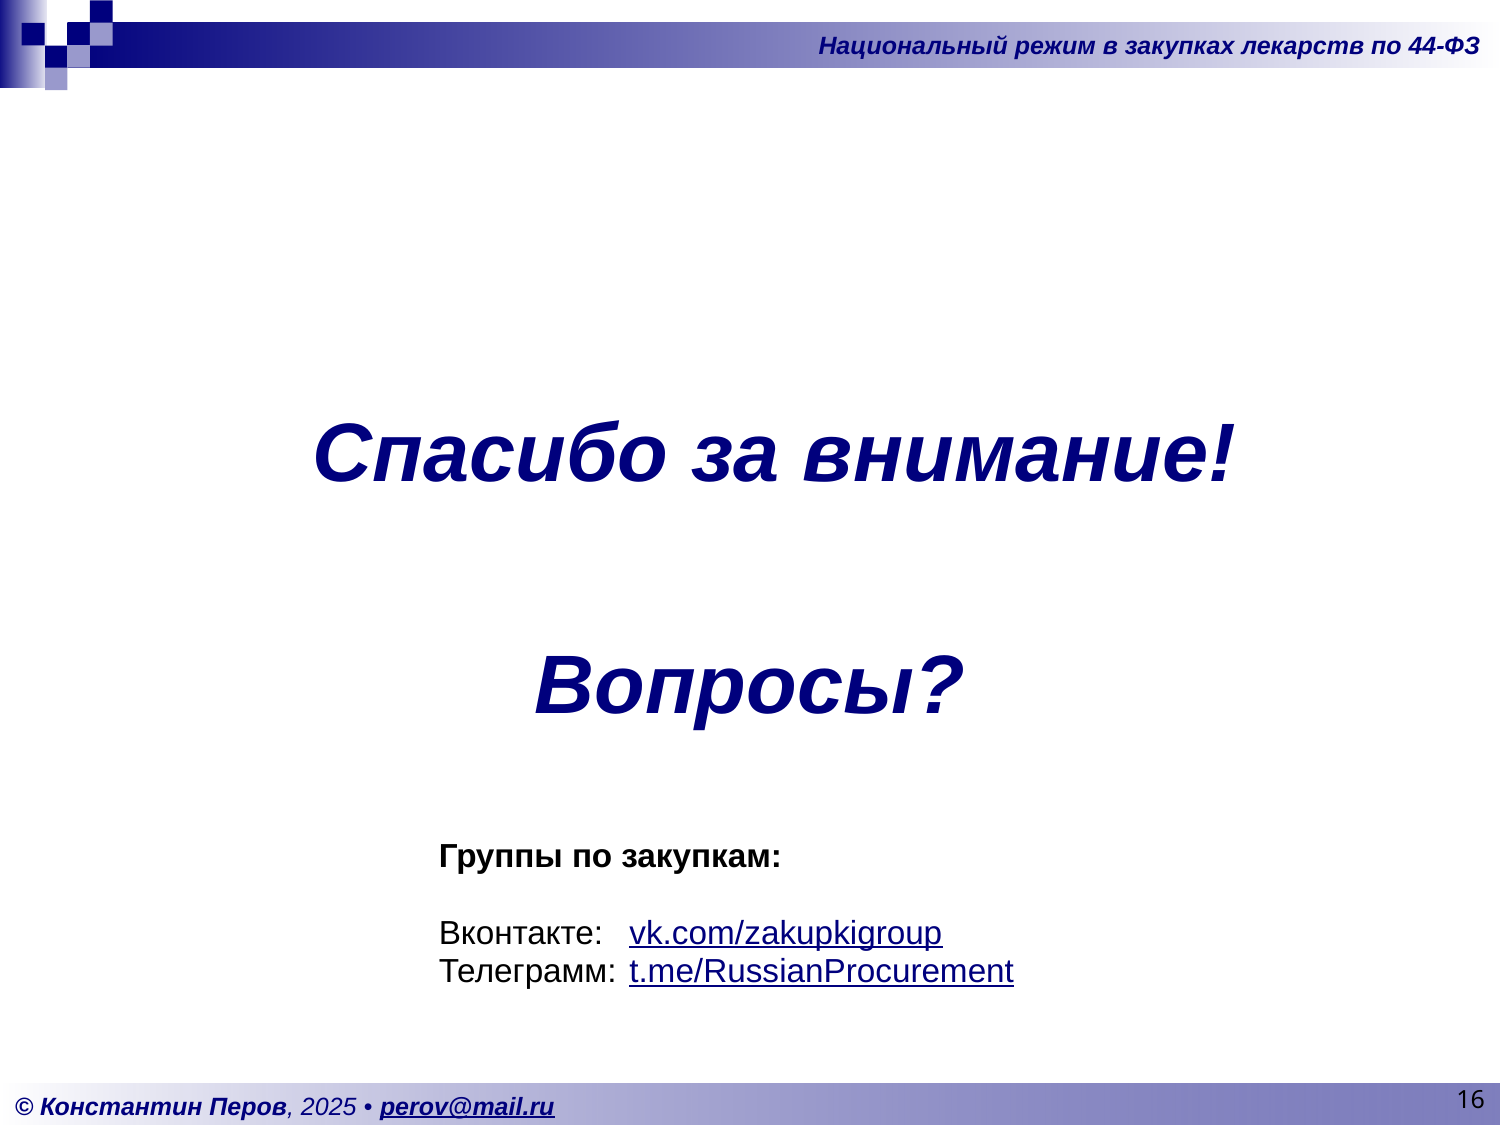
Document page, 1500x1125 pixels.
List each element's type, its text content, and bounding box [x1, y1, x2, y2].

text_box Группы по закупкам: Вконтакте: vk.com/zakupkigroup Телеграмм: t.me/RussianProcurement [423, 834, 1412, 948]
slide_number 16 [1399, 1082, 1500, 1125]
list Спасибо за внимание! Вопросы? [0, 290, 1500, 740]
